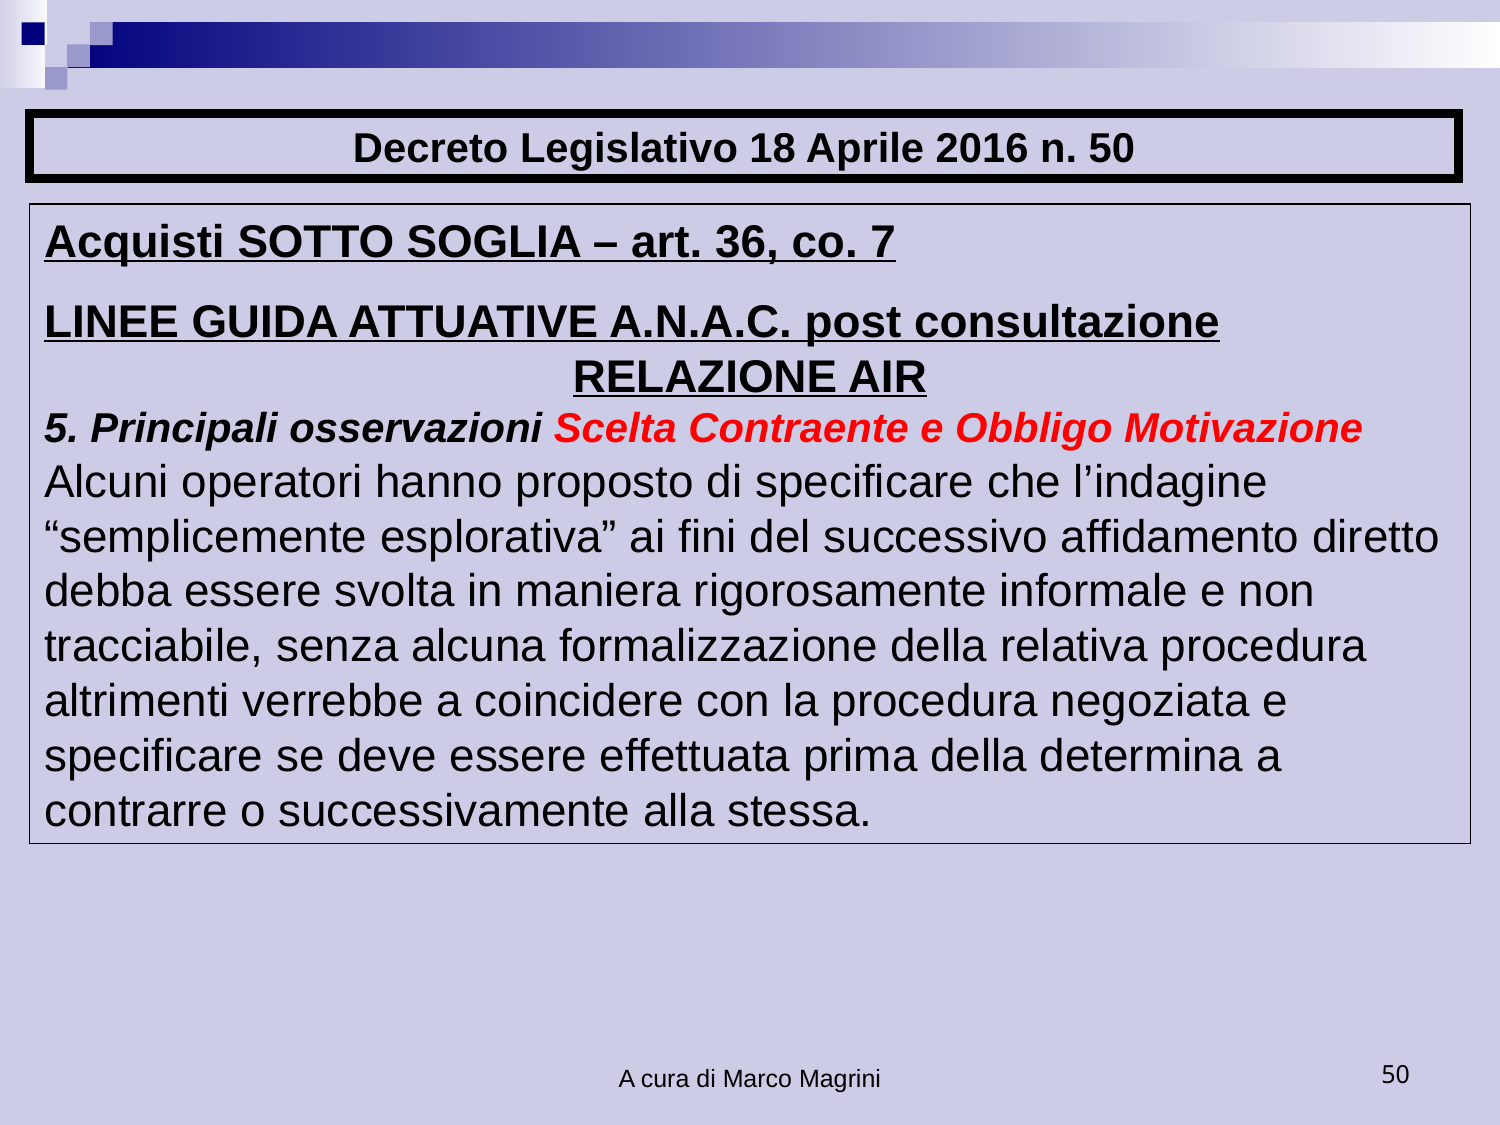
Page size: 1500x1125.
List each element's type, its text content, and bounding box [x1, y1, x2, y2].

slide_number 50 [1074, 1025, 1425, 1100]
text_box Decreto Legislativo 18 Aprile 2016 n. 50 [29, 113, 1459, 179]
footer A cura di Marco Magrini [512, 1025, 988, 1100]
text_box Acquisti SOTTO SOGLIA – art. 36, co. 7 LINEE GUIDA ATTUATIVE A.N.A.C. post consultazione RELAZIONE AIR 5. Principali osservazioni Scelta Contraente e Obbligo Motivazione Alcuni operatori hanno proposto di specificare che l’indagine “semplicemente esplorativa” ai fini del successivo affidamento diretto debba essere svolta in maniera rigorosamente informale e non tracciabile, senza alcuna formalizzazione della relativa procedura altrimenti verrebbe a coincidere con la procedura negoziata e specificare se deve essere effettuata prima della determina a contrarre o successivamente alla stessa. [29, 203, 1471, 844]
